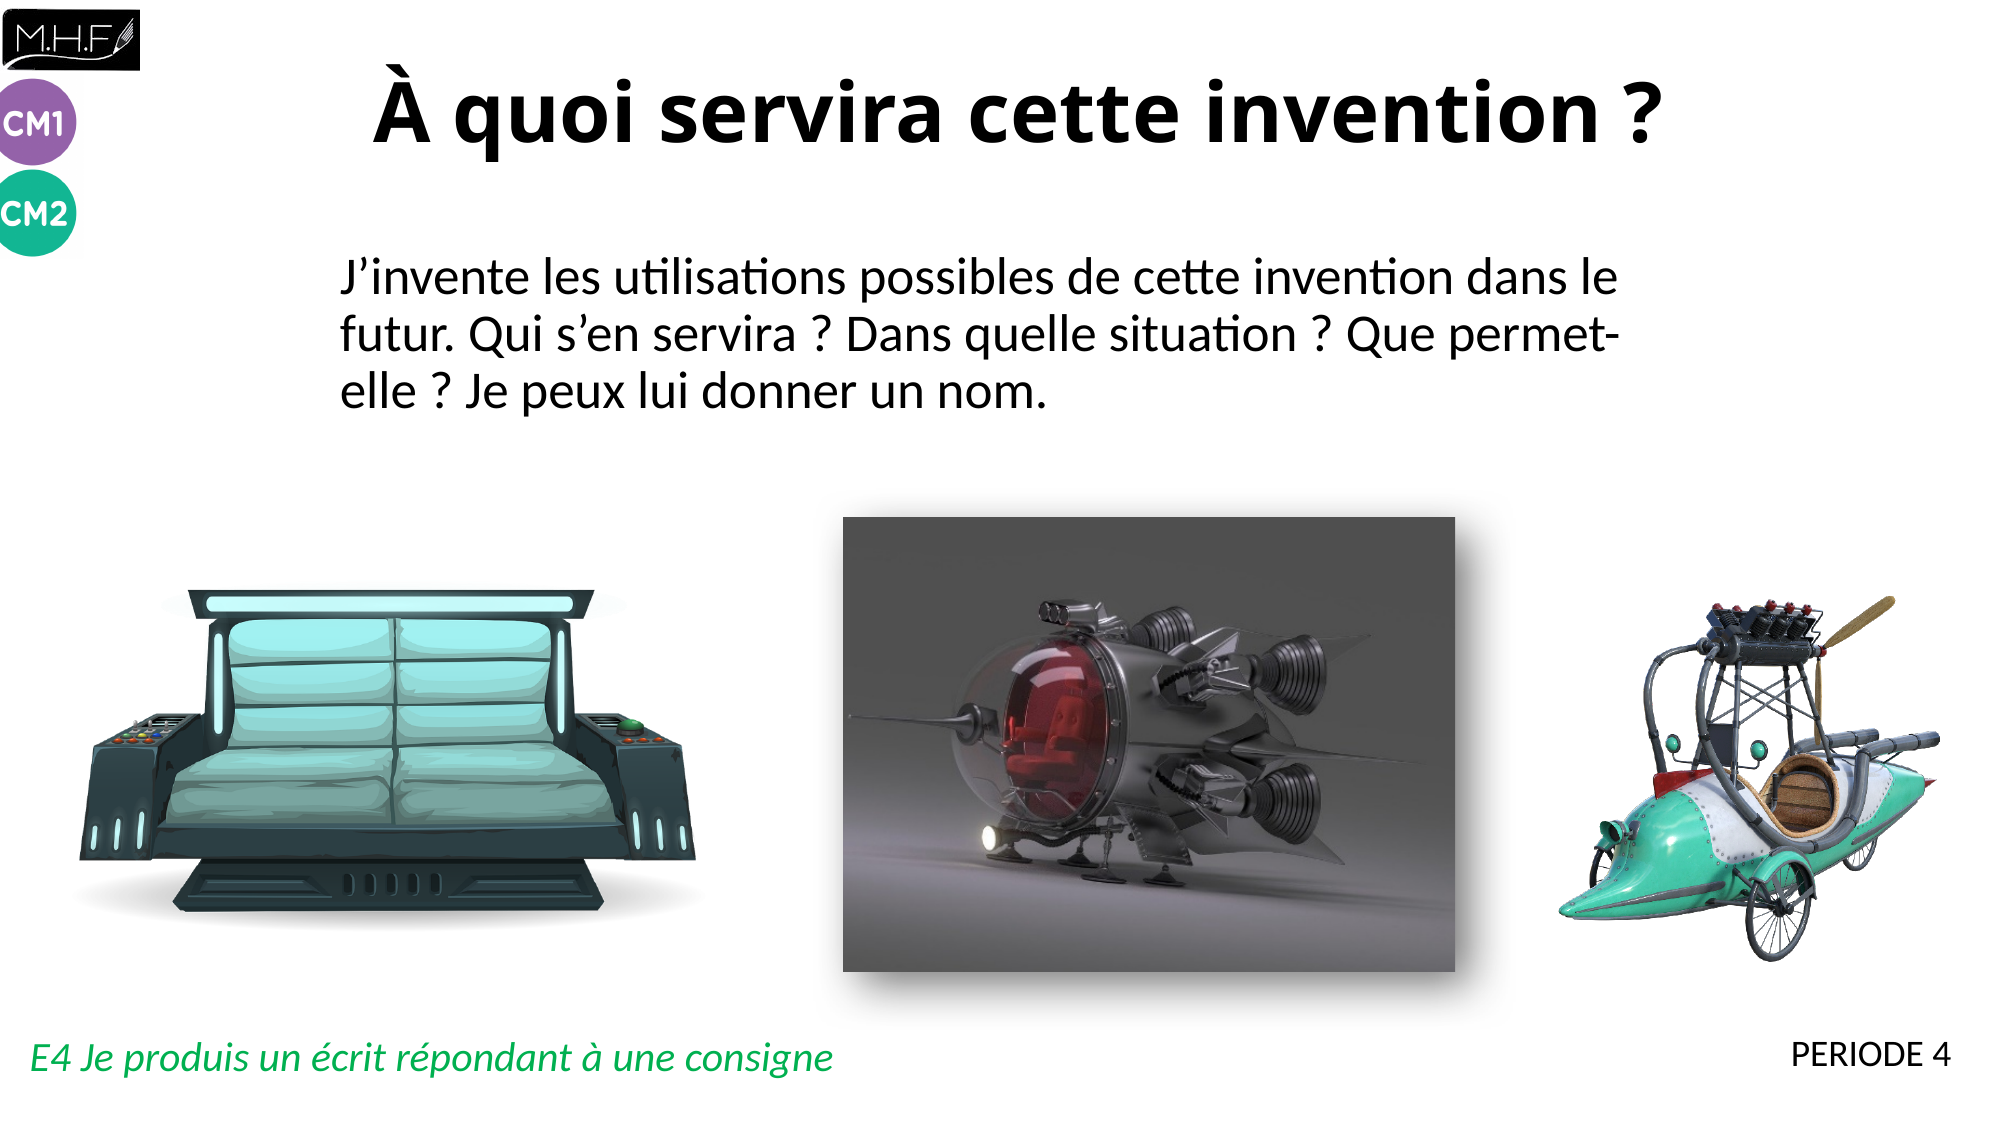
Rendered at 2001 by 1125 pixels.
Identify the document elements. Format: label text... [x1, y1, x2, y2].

text_box PERIODE 4 [1362, 1021, 1967, 1082]
list J’invente les utilisations possibles de cette invention dans le futur. Qui s’en servira ? Dans quelle situation ? Que permet-elle ? Je peux lui donner un nom. [324, 240, 1675, 429]
picture [1549, 582, 1971, 1004]
title À quoi servira cette invention ? [358, 21, 1709, 210]
picture [69, 579, 708, 932]
picture [0, 7, 140, 259]
text_box E4 Je produis un écrit répondant à une consigne [14, 1021, 1139, 1114]
picture [843, 517, 1456, 972]
